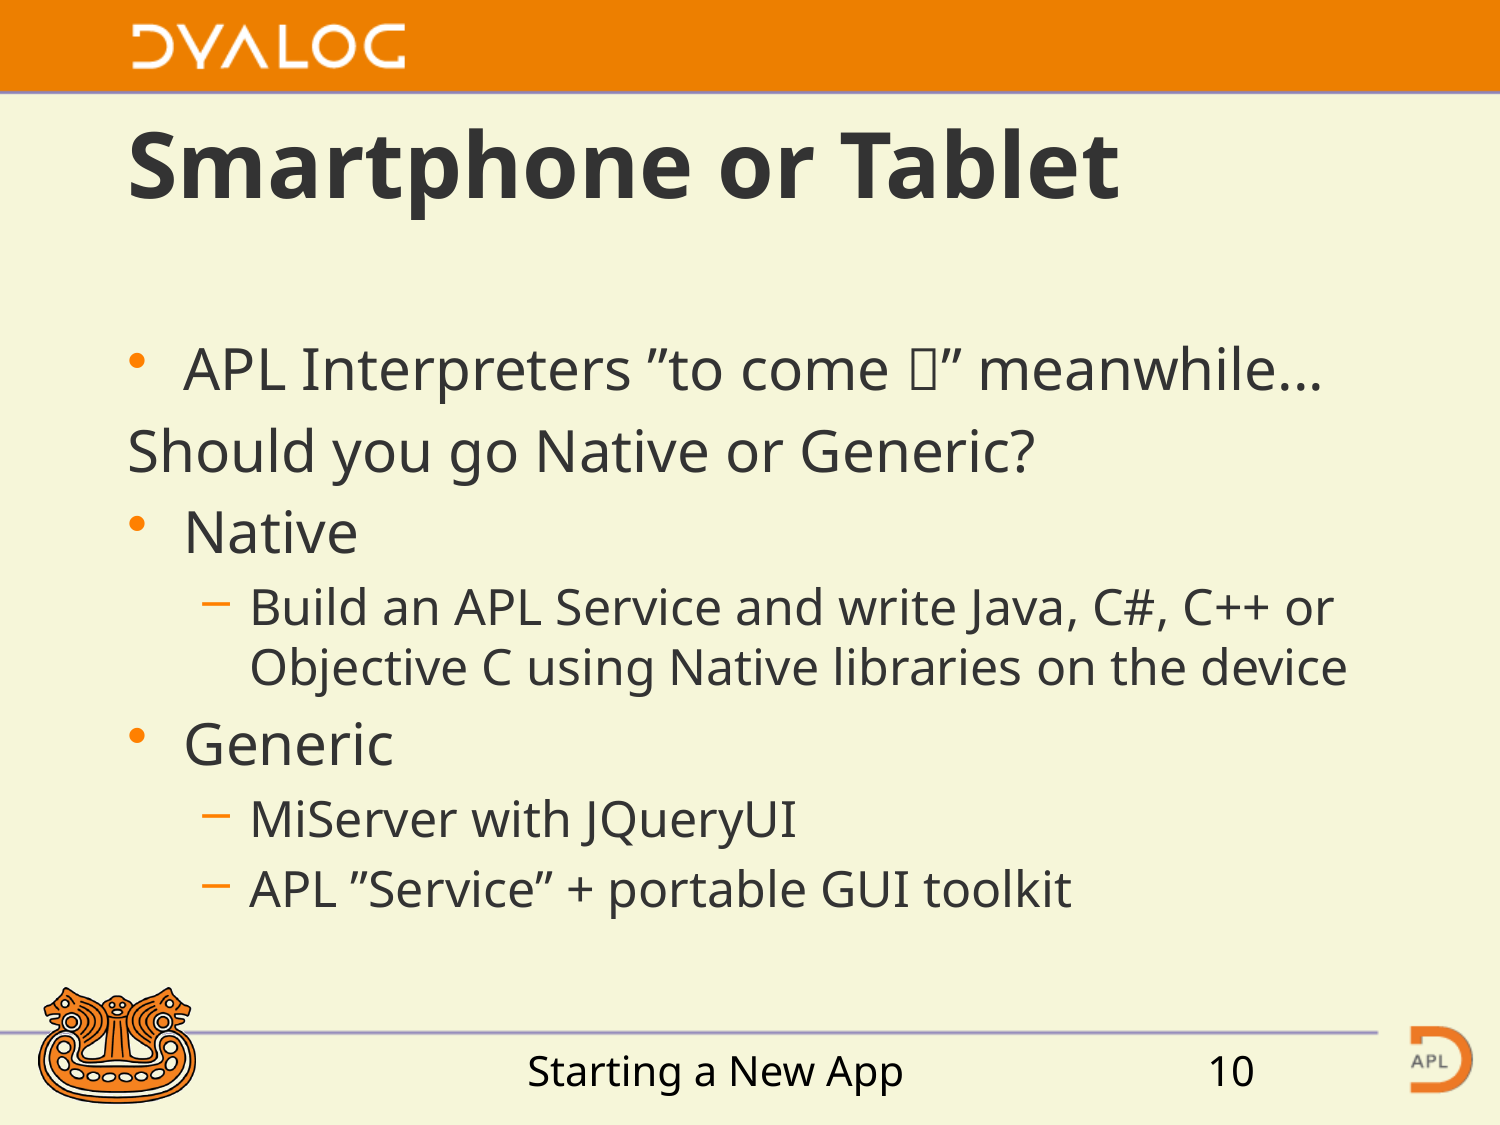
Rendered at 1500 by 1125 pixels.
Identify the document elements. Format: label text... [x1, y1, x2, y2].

title Smartphone or Tablet [112, 99, 1388, 288]
list APL Interpreters ”to come ” meanwhile... Should you go Native or Generic? Native Build an APL Service and write Java, C#, C++ or Objective C using Native libraries on the device Generic MiServer with JQueryUI APL ”Service” + portable GUI toolkit [112, 324, 1388, 1000]
picture [0, 0, 1500, 1125]
footer Starting a New App [512, 1037, 988, 1113]
slide_number [112, 1037, 425, 1113]
slide_number 10 [1074, 1037, 1388, 1113]
